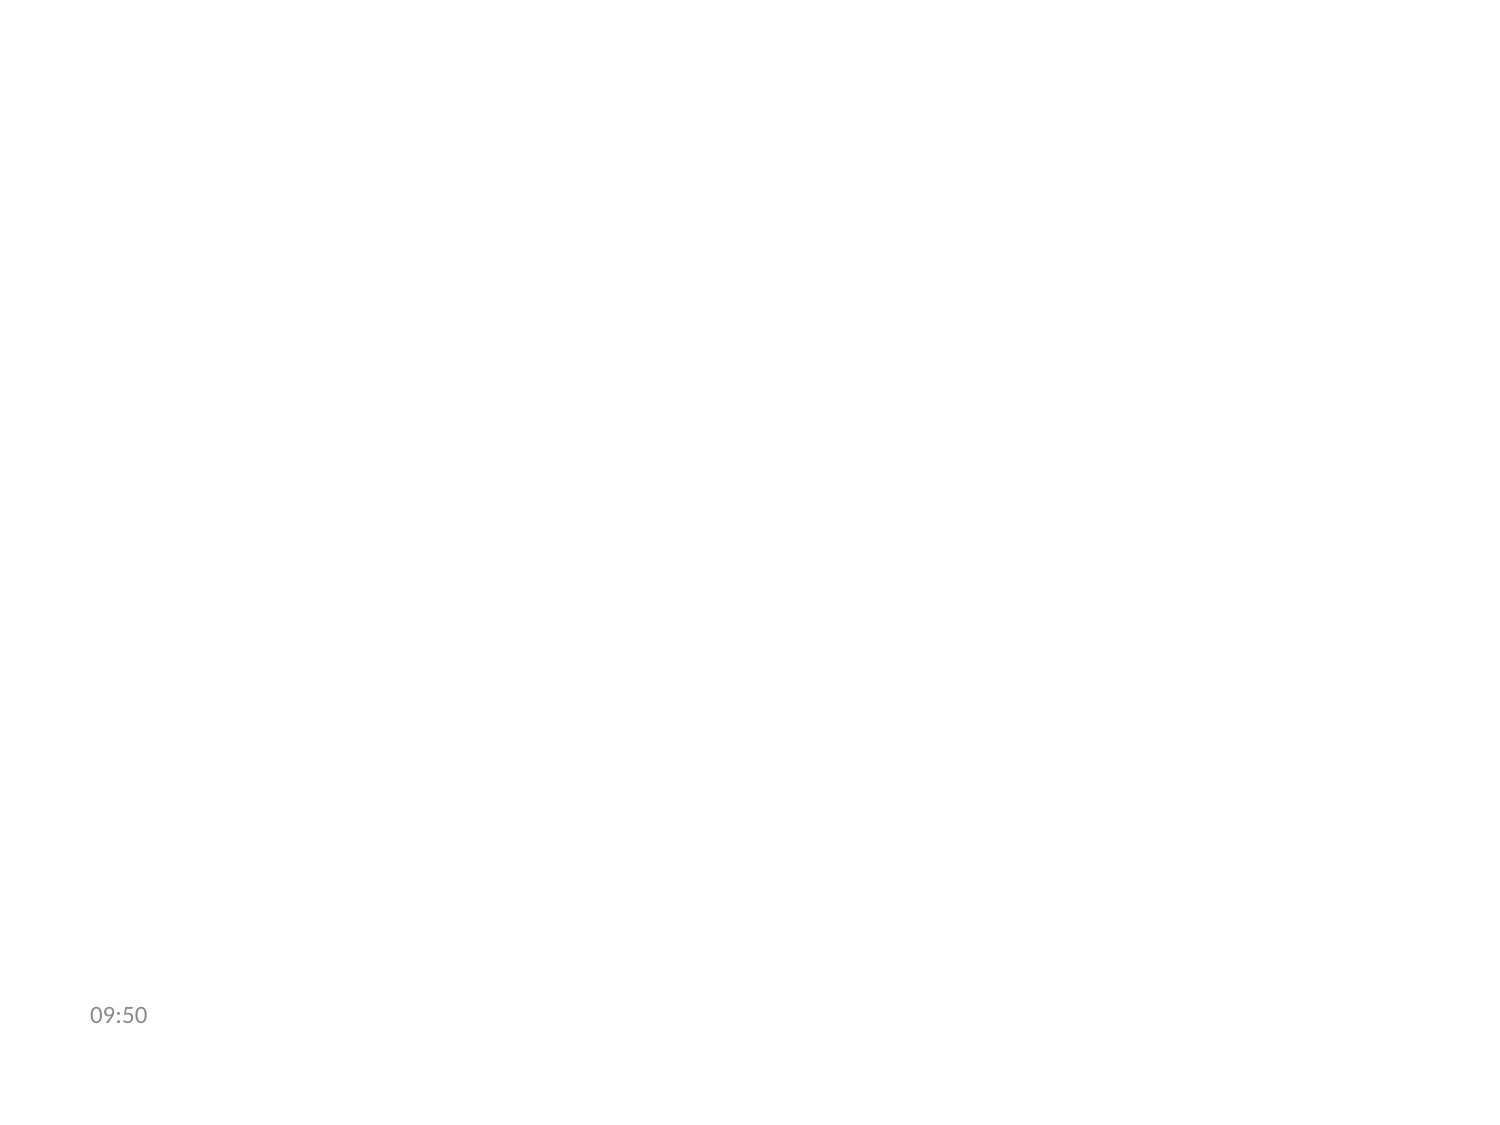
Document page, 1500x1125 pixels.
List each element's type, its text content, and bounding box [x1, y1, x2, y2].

text_box 15:35 [75, 983, 425, 1044]
